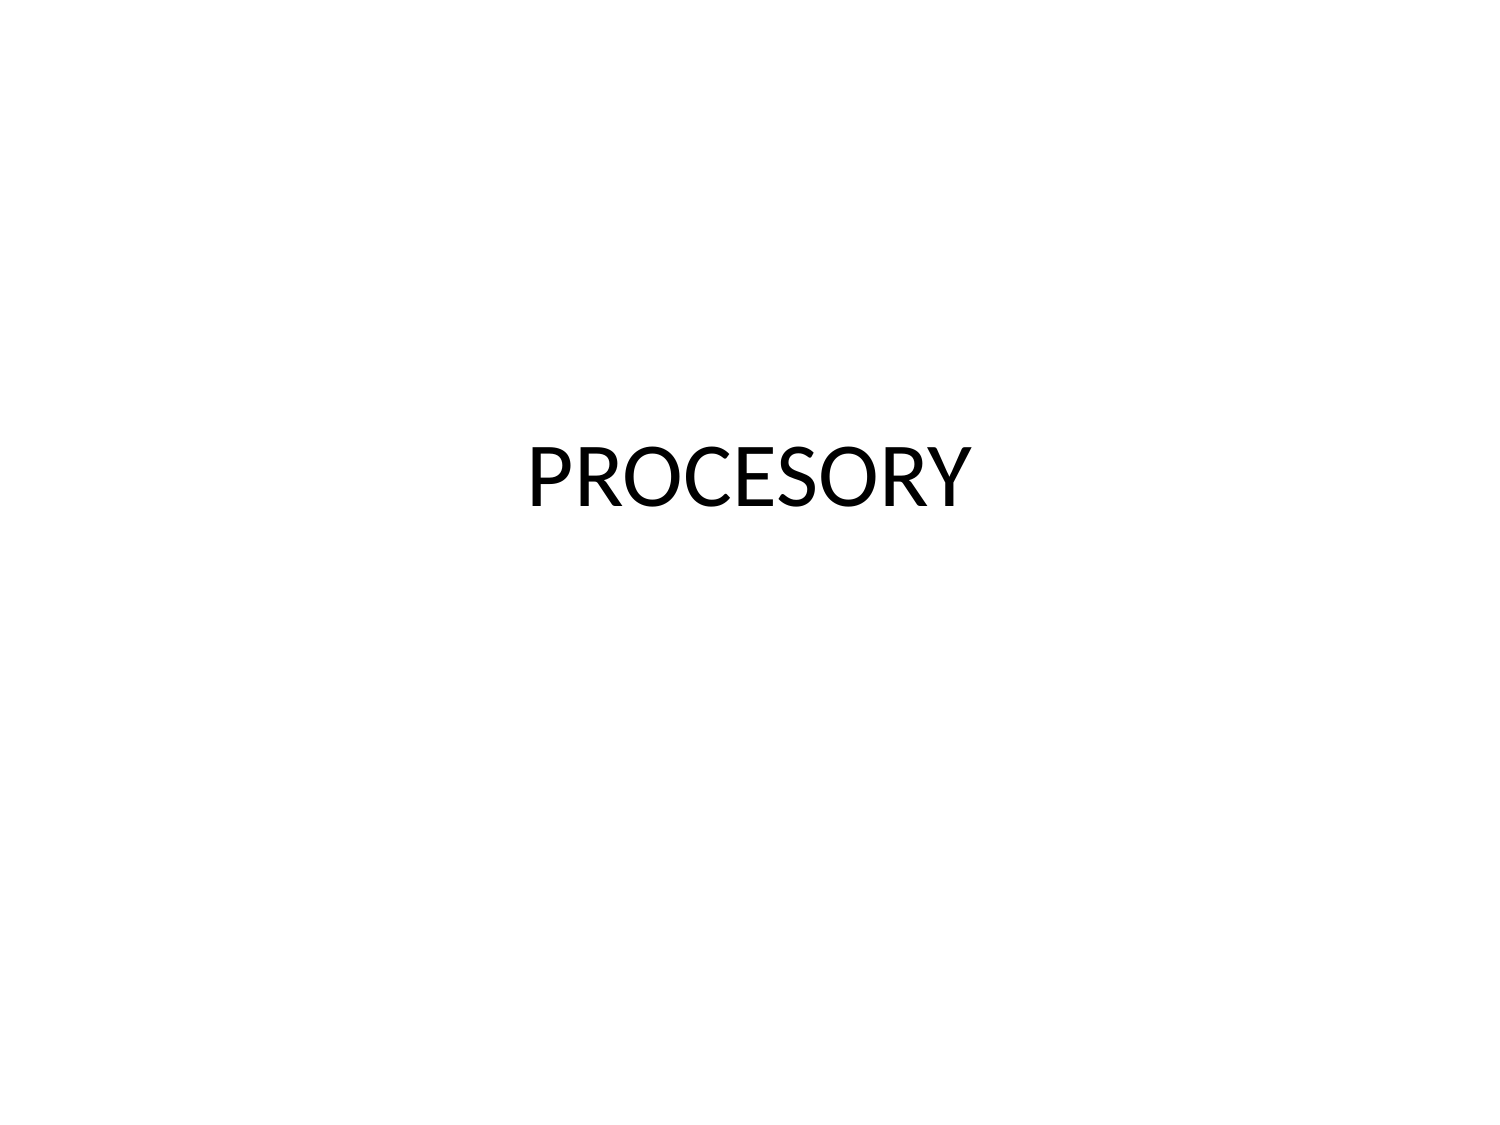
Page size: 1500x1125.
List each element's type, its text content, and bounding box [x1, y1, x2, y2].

title PROCESORY [112, 349, 1388, 591]
